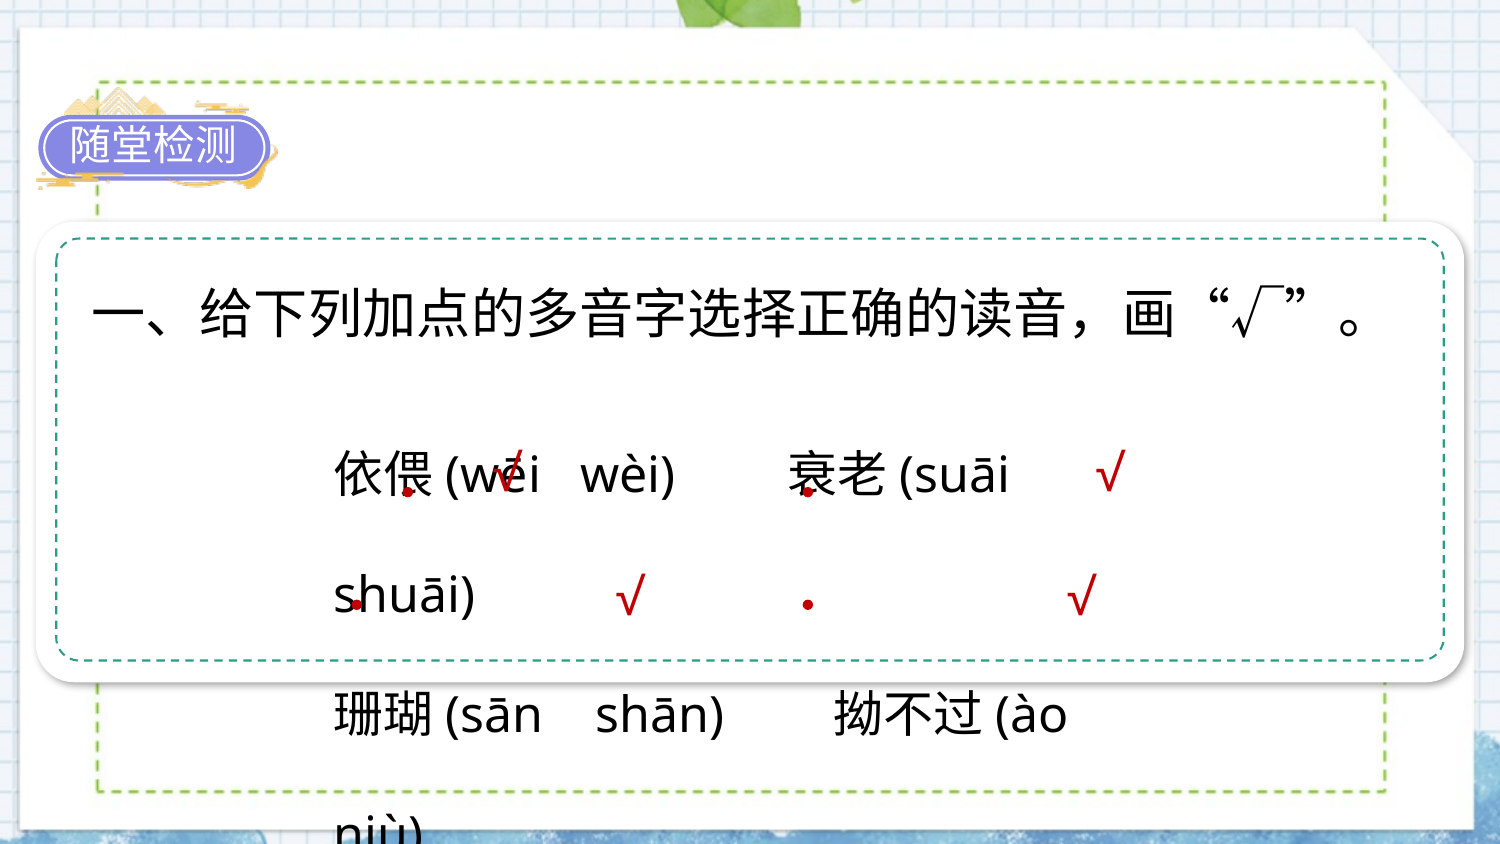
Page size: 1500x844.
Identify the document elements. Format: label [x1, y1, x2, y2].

text_box [36, 87, 278, 190]
picture [0, 0, 1500, 844]
text_box [35, 221, 1485, 683]
